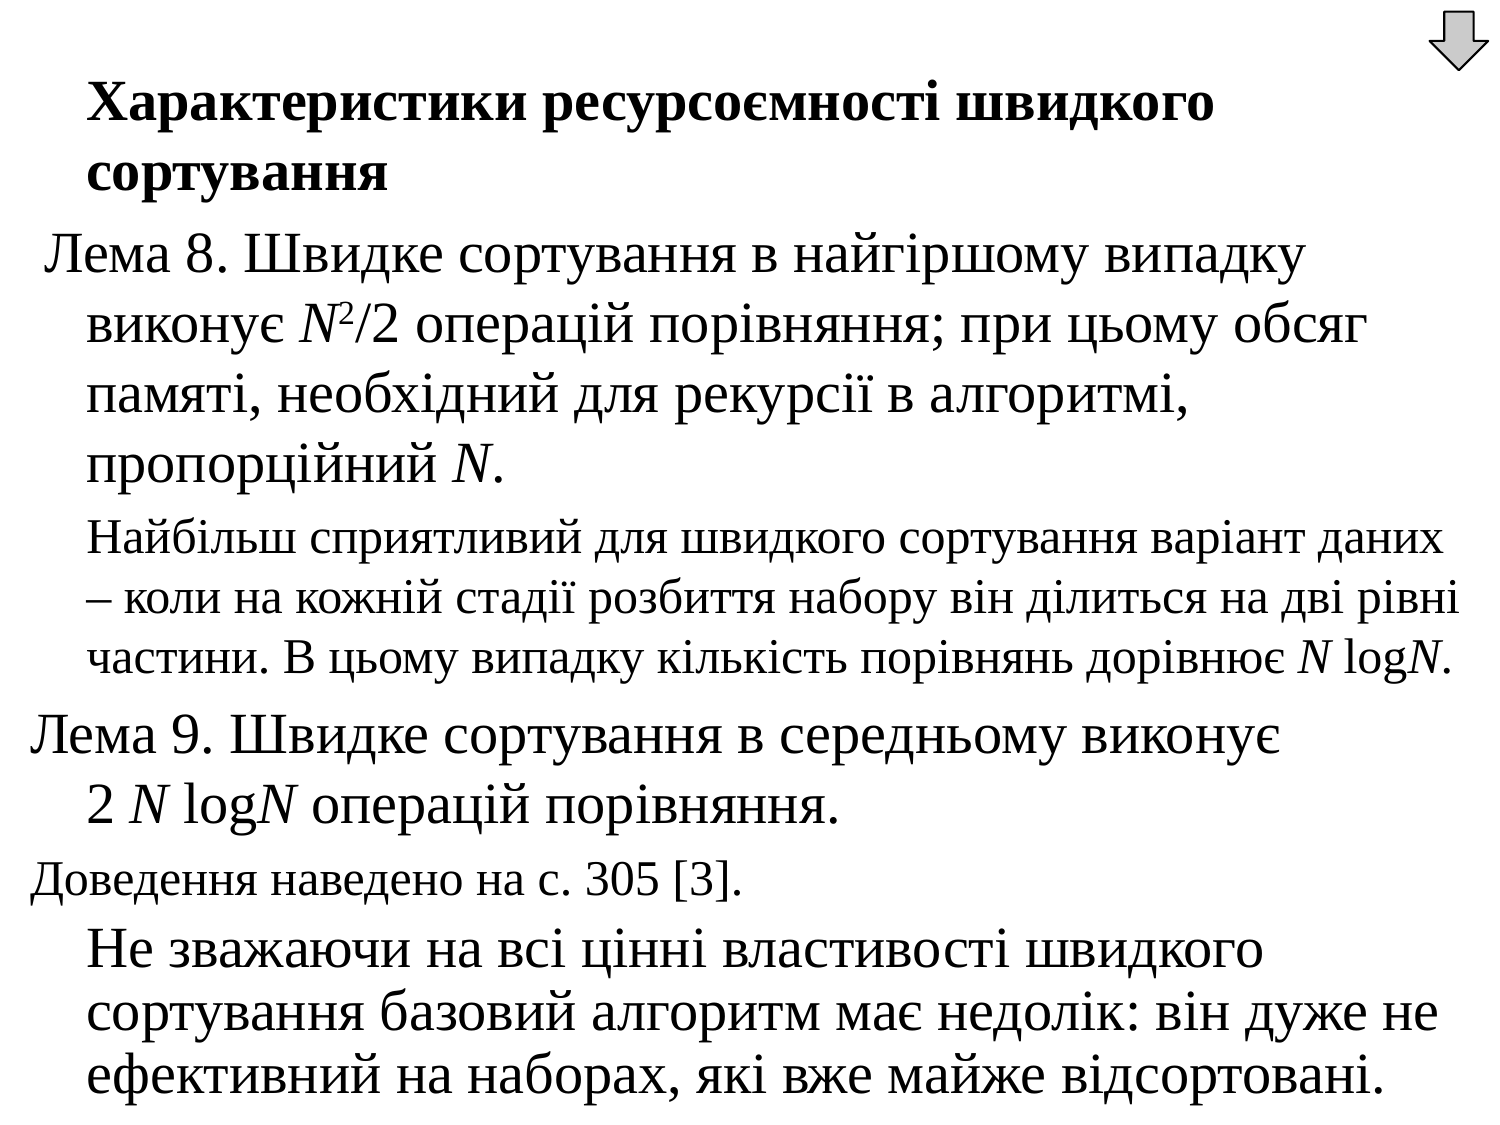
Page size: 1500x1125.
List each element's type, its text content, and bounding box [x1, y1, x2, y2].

text_box [1429, 11, 1489, 71]
list Характеристики ресурсоємності швидкого сортування Лема 8. Швидке сортування в найгіршому випадку виконує N2/2 операцій порівняння; при цьому обсяг памяті, необхідний для рекурсії в алгоритмі, пропорційний N. Найбільш сприятливий для швидкого сортування варіант даних – коли на кожній стадії розбиття набору він ділиться на дві рівні частини. В цьому випадку кількість порівнянь дорівнює N logN. Лема 9. Швидке сортування в середньому виконує 2 N logN операцій порівняння. Доведення наведено на с. 305 [3]. Не зважаючи на всі цінні властивості швидкого сортування базовий алгоритм має недолік: він дуже не ефективний на наборах, які вже майже відсортовані. [0, 54, 1500, 1125]
